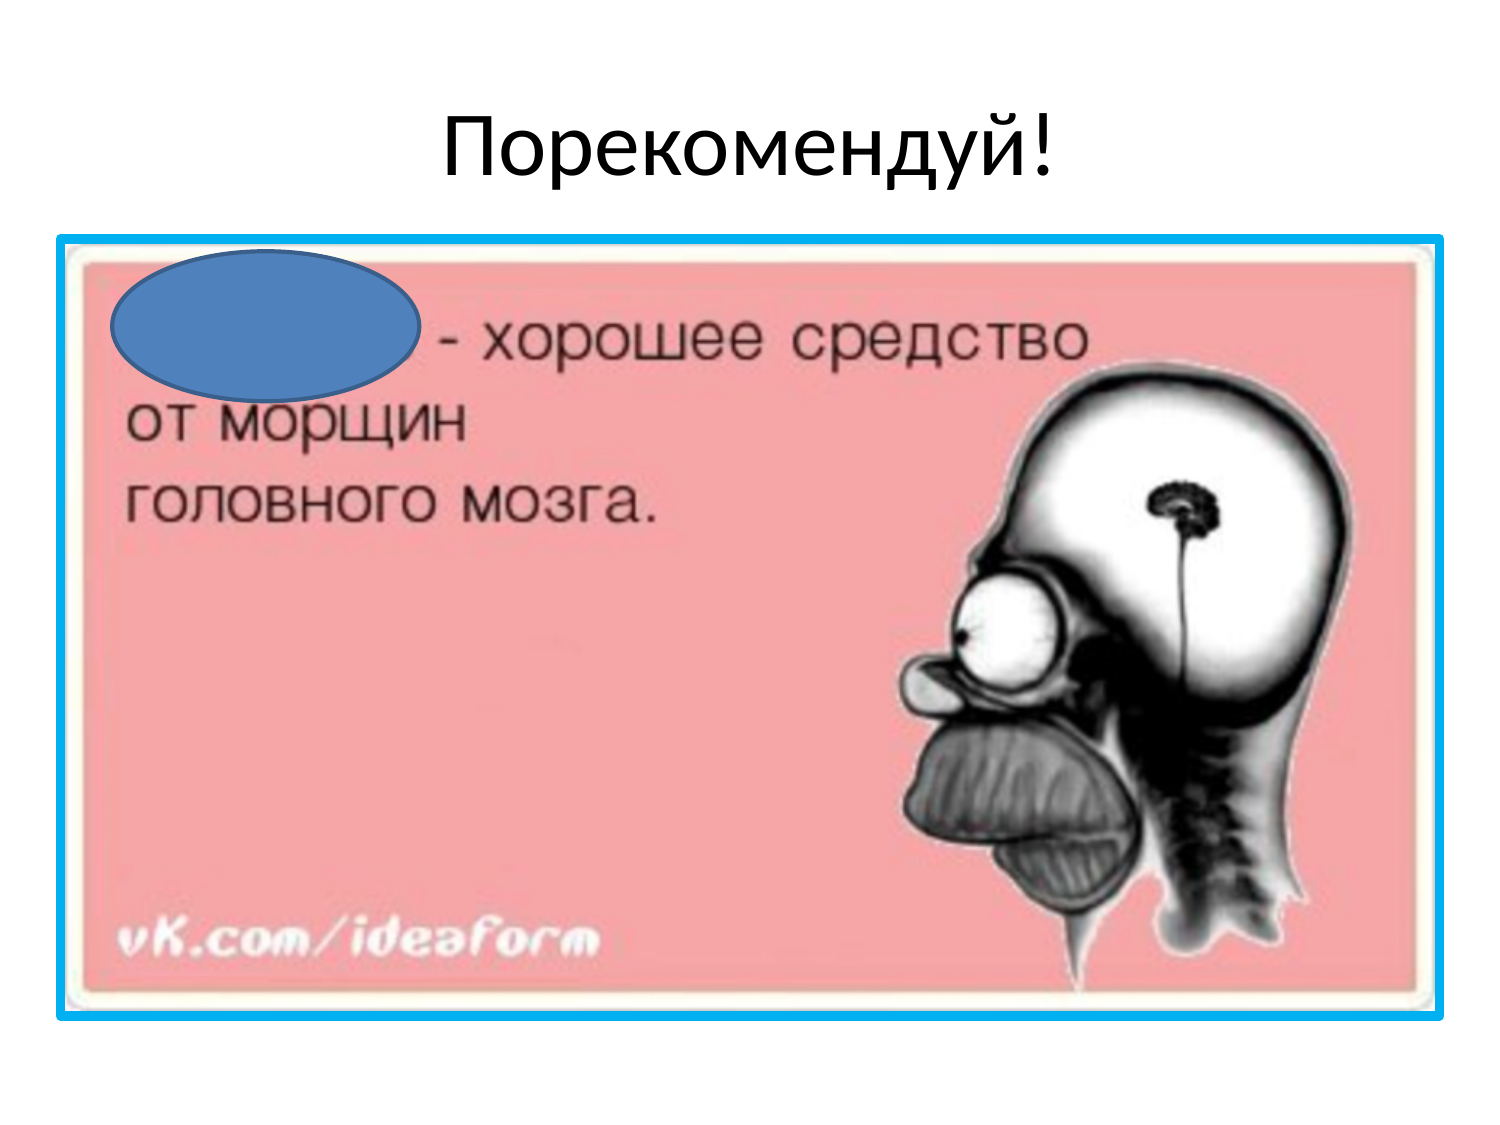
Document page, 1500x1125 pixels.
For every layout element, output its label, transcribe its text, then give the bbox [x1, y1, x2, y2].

title Порекомендуй! [75, 45, 1425, 233]
picture [66, 245, 1434, 1010]
